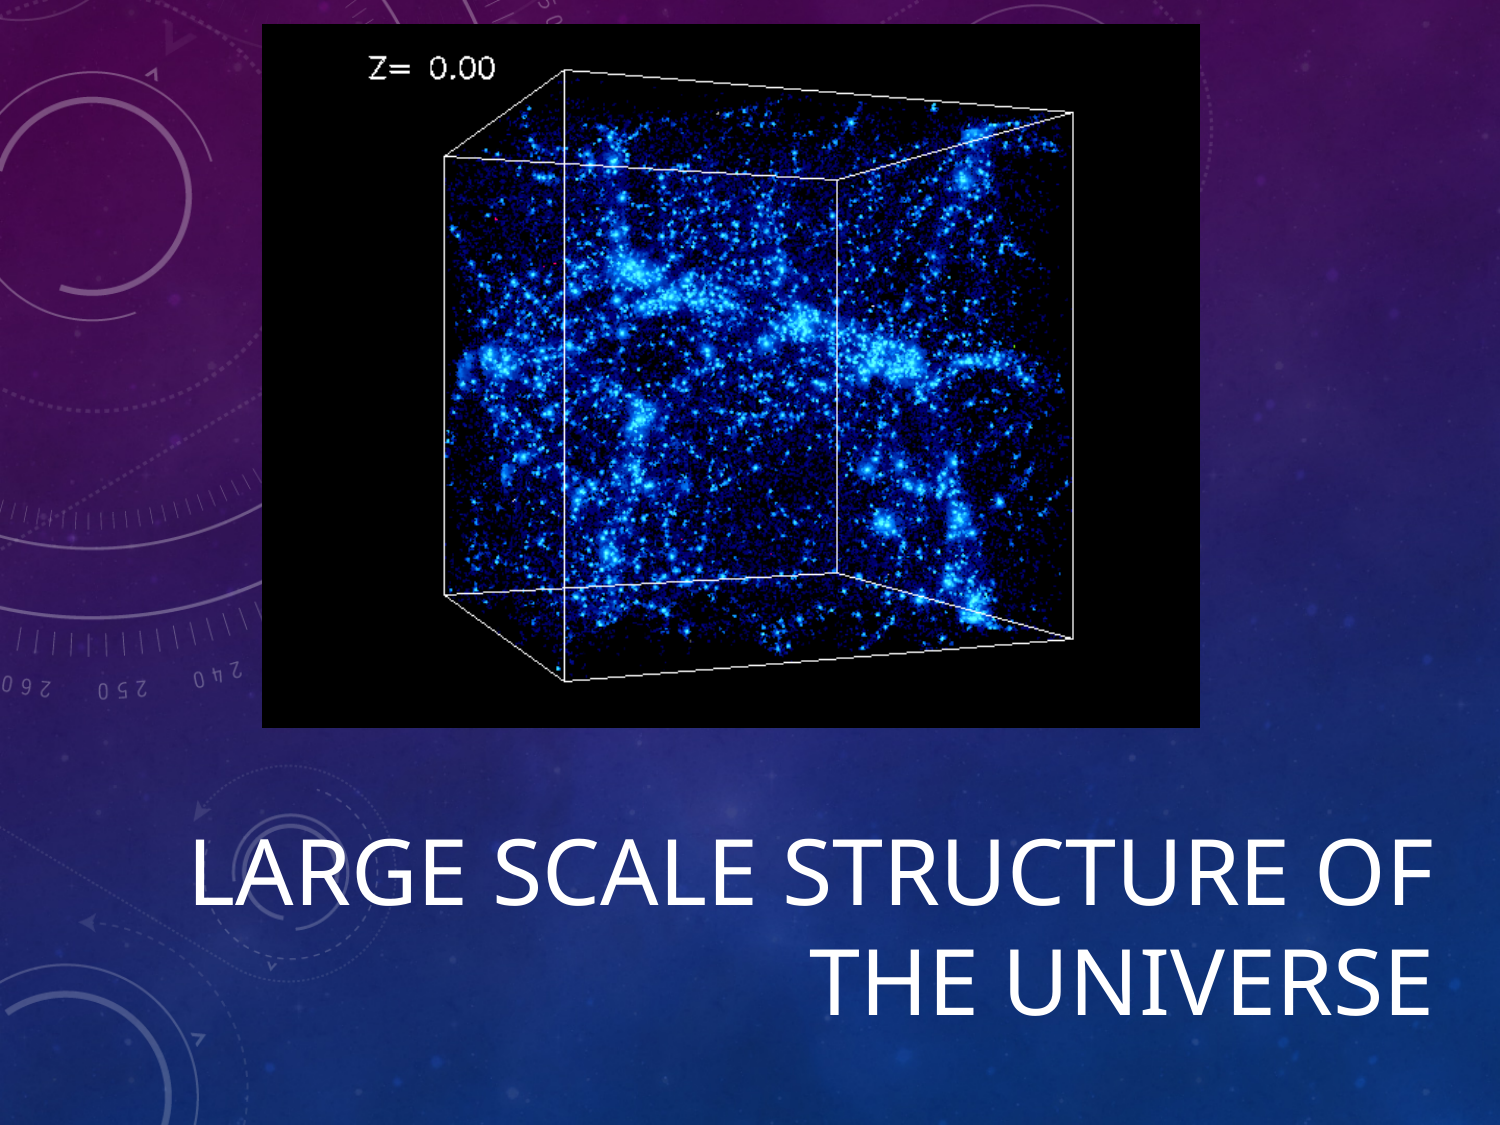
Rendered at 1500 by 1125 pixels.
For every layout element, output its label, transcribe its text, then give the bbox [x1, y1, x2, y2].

picture [0, 0, 1500, 1125]
title Large Scale Structure of the Universe [0, 787, 1450, 1042]
